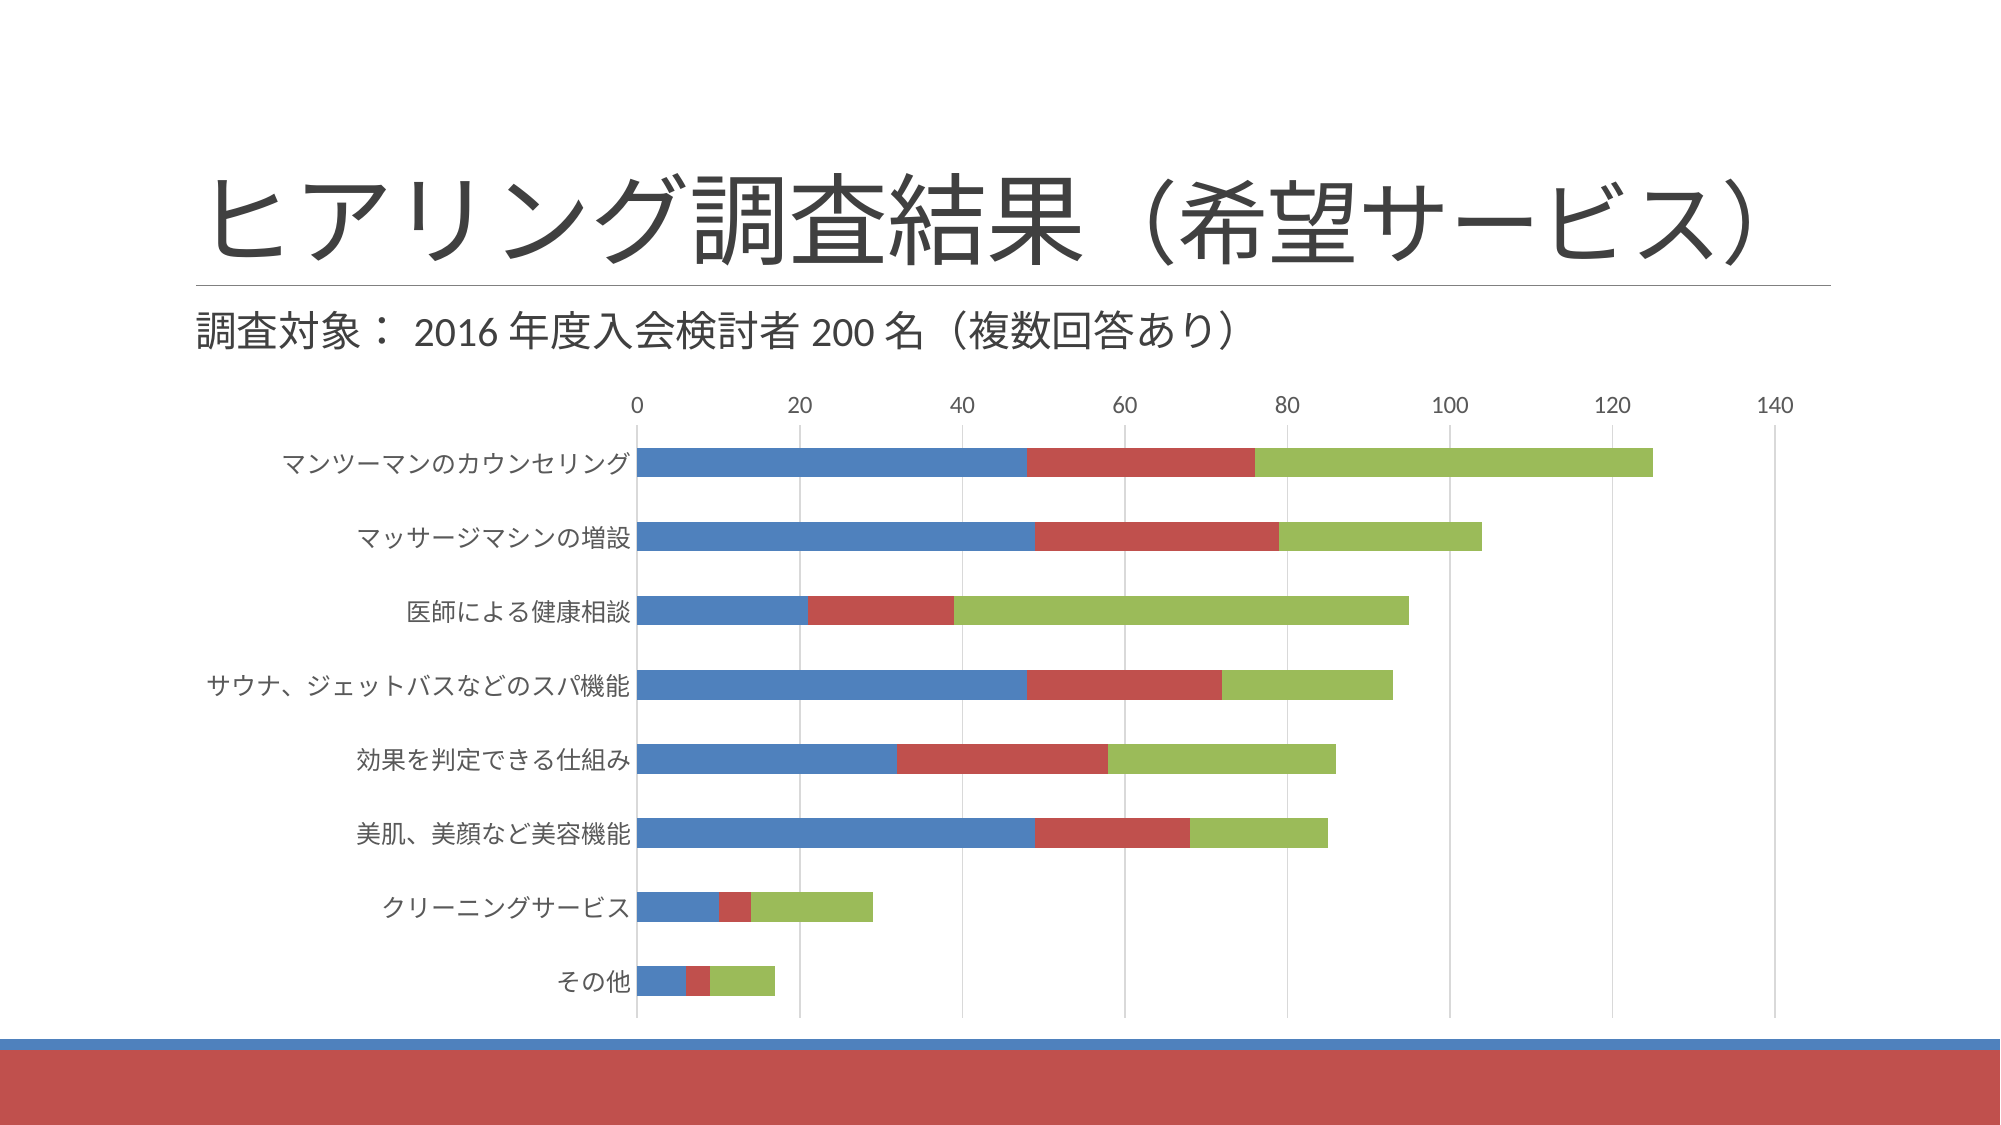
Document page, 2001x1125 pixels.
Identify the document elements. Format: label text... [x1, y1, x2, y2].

list 調査対象：2016年度入会検討者200名（複数回答あり） [180, 302, 1830, 379]
chart [172, 380, 1828, 1032]
title ヒアリング調査結果（希望サービス） [180, 47, 1830, 285]
